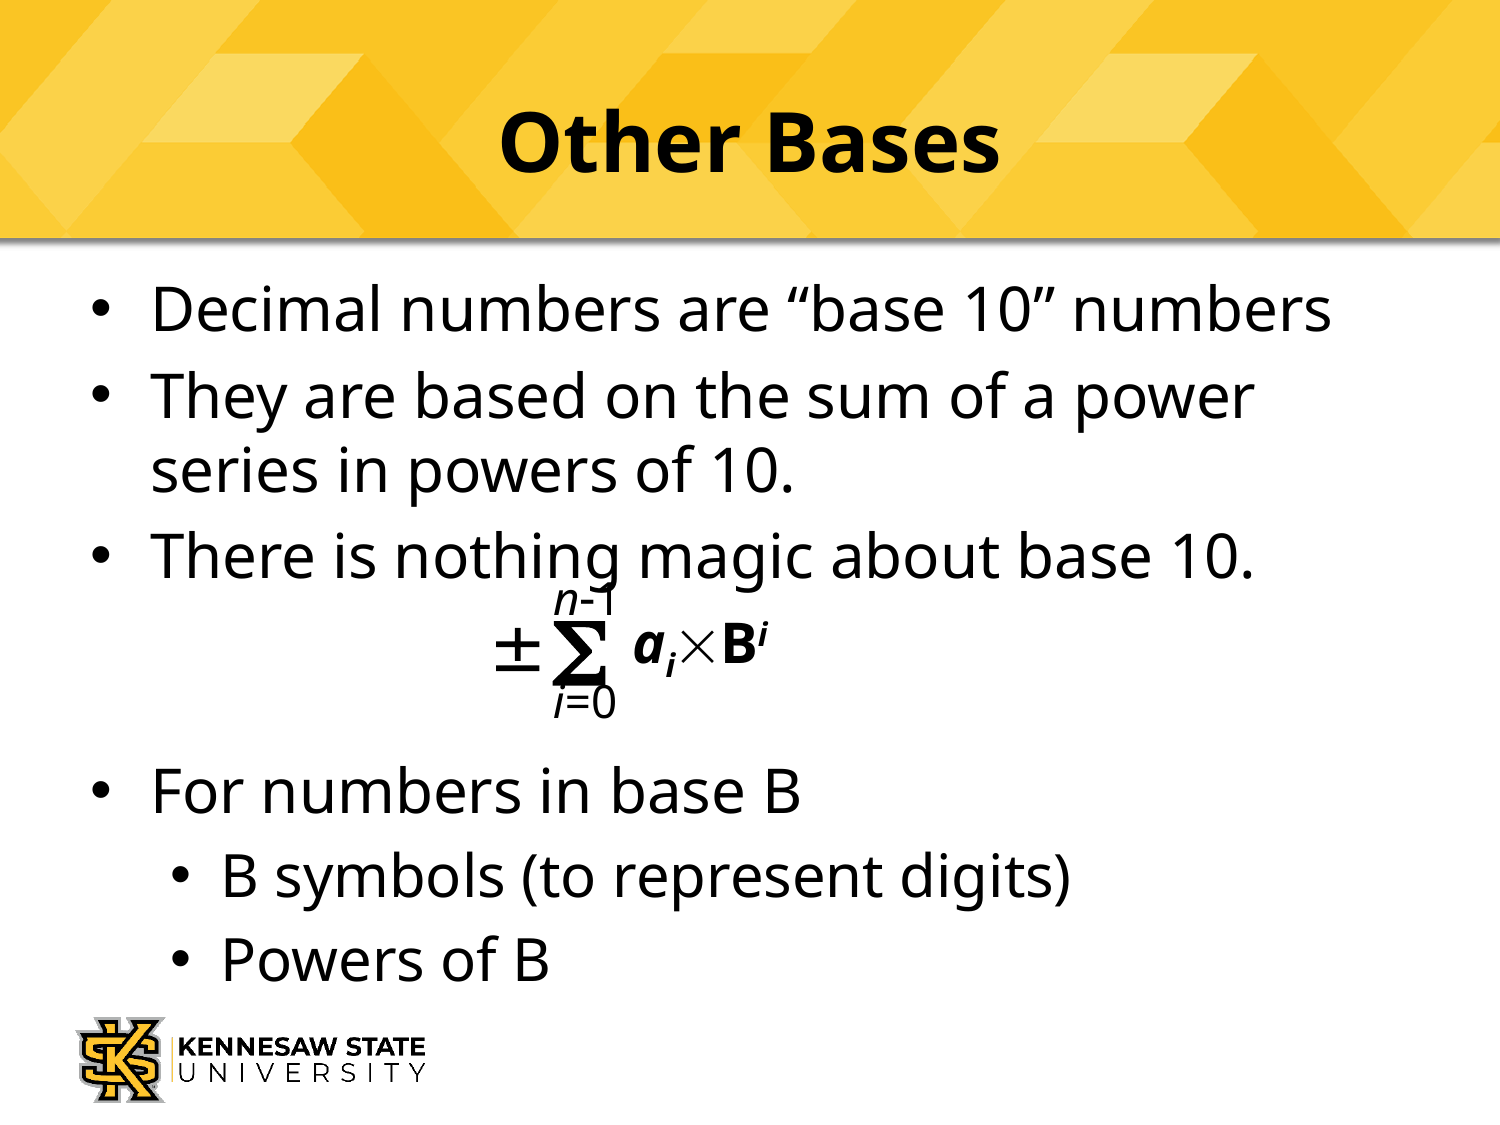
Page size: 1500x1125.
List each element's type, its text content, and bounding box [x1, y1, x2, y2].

picture [75, 1017, 425, 1103]
picture [0, 0, 1500, 251]
title Other Bases [75, 45, 1425, 233]
list Decimal numbers are “base 10” numbers They are based on the sum of a power series in powers of 10. There is nothing magic about base 10. For numbers in base B B symbols (to represent digits) Powers of B [75, 262, 1425, 1005]
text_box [474, 562, 935, 736]
